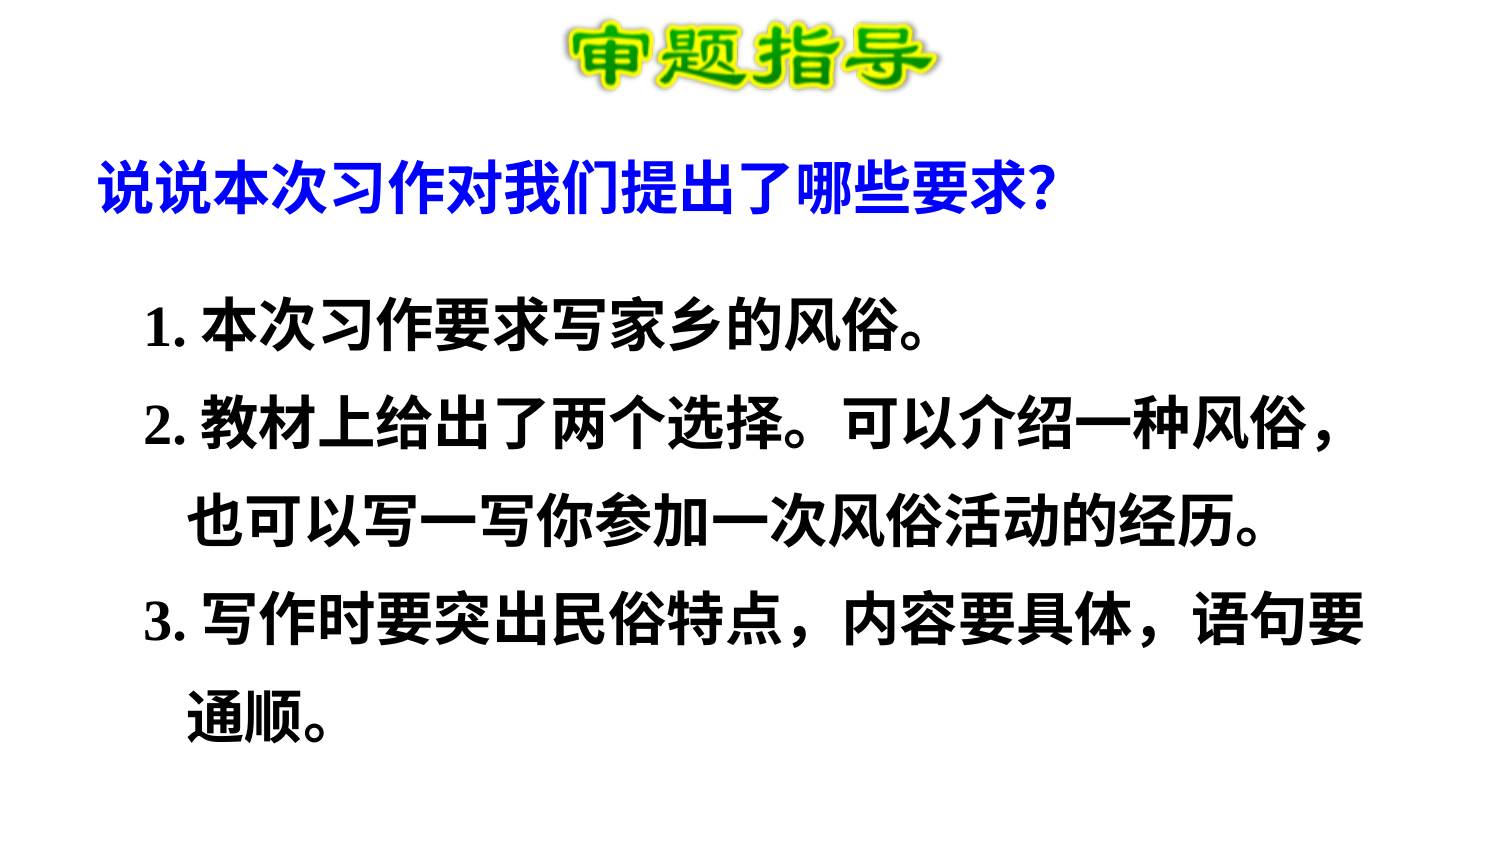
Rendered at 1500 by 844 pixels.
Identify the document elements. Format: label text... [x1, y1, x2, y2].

picture [498, 0, 1001, 123]
text_box 1.本次习作要求写家乡的风俗。 2.教材上给出了两个选择。可以介绍一种风俗，也可以写一写你参加一次风俗活动的经历。 3.写作时要突出民俗特点，内容要具体，语句要通顺。 [53, 252, 1425, 758]
text_box 说说本次习作对我们提出了哪些要求？ [81, 109, 1317, 229]
